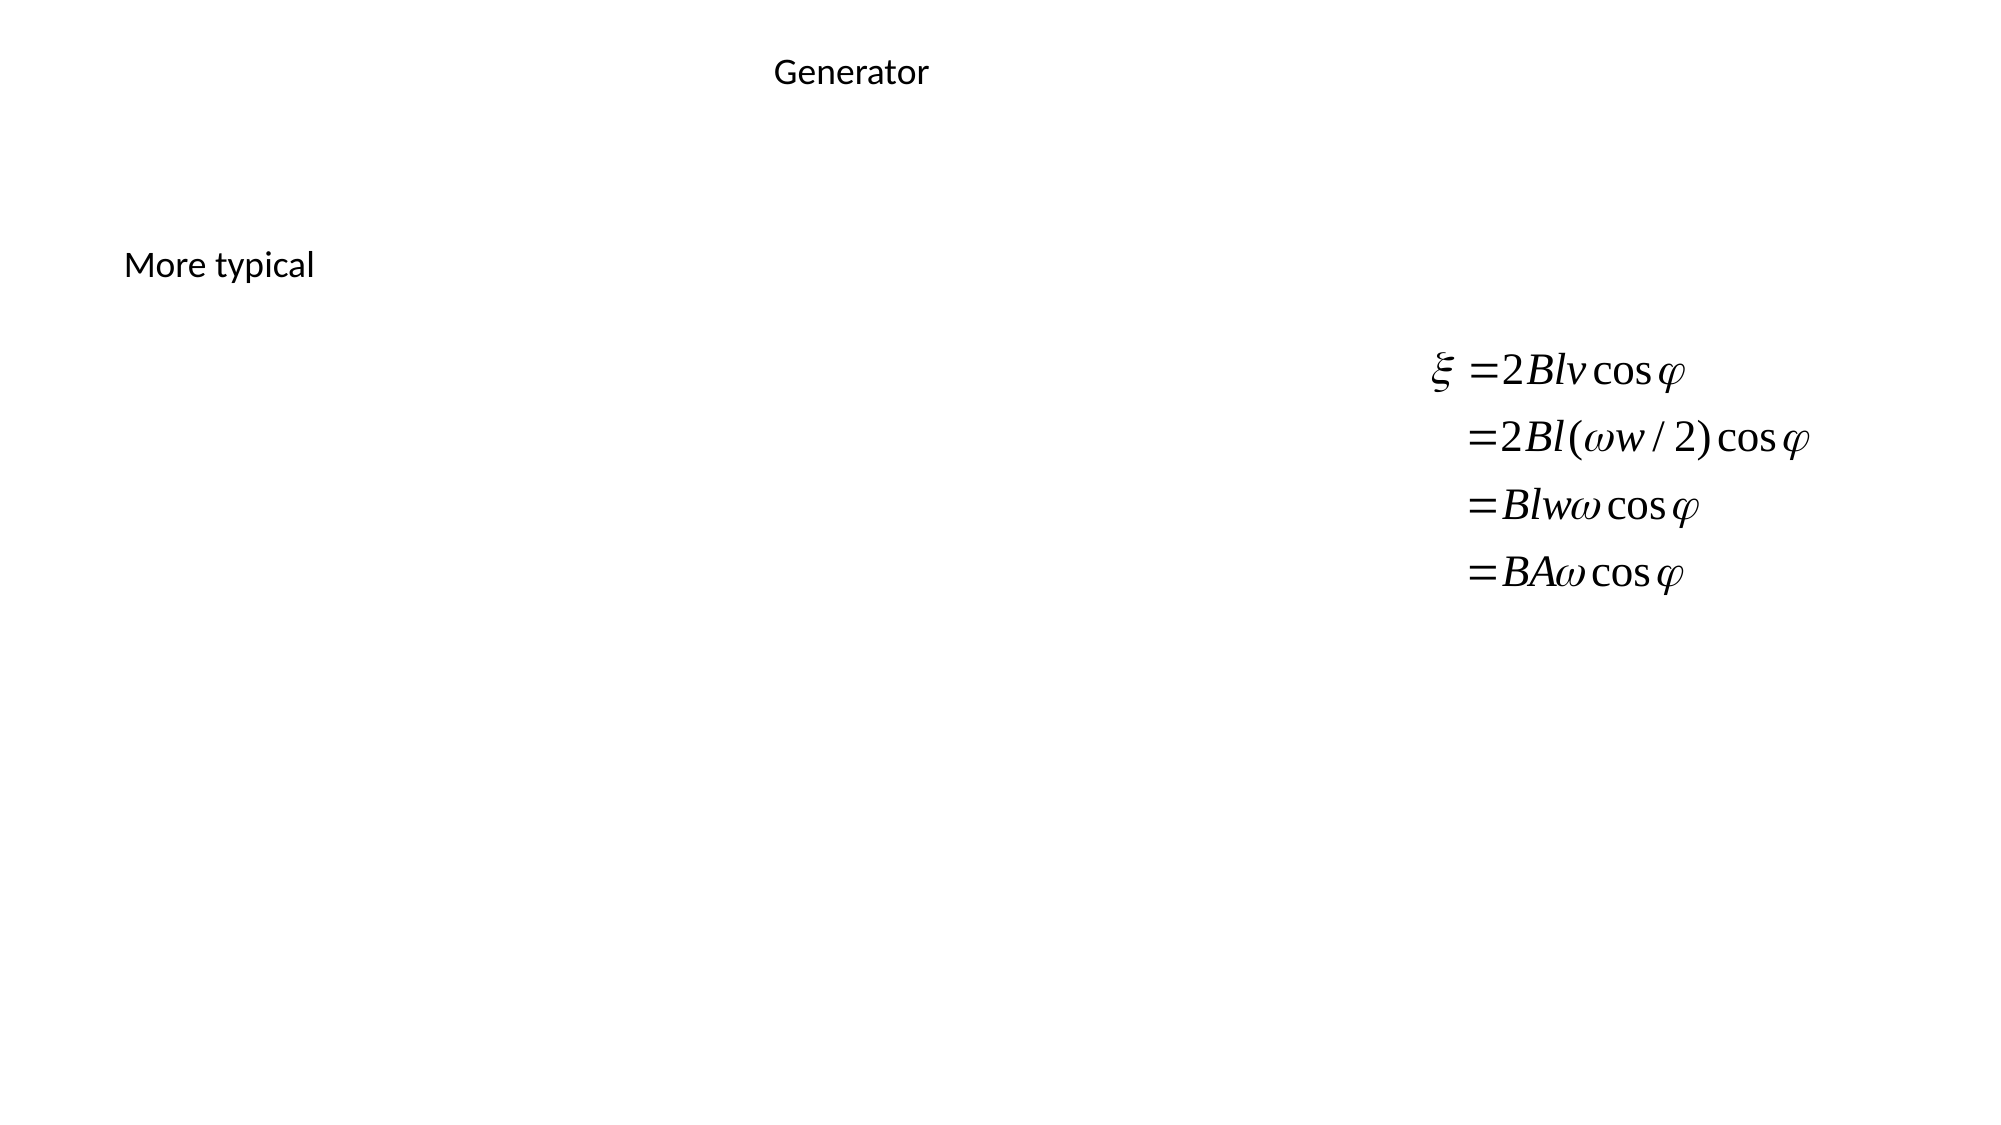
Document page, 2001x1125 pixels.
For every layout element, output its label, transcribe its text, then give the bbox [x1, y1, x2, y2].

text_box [1424, 343, 1820, 607]
text_box Generator [759, 40, 945, 100]
text_box More typical [108, 233, 330, 293]
